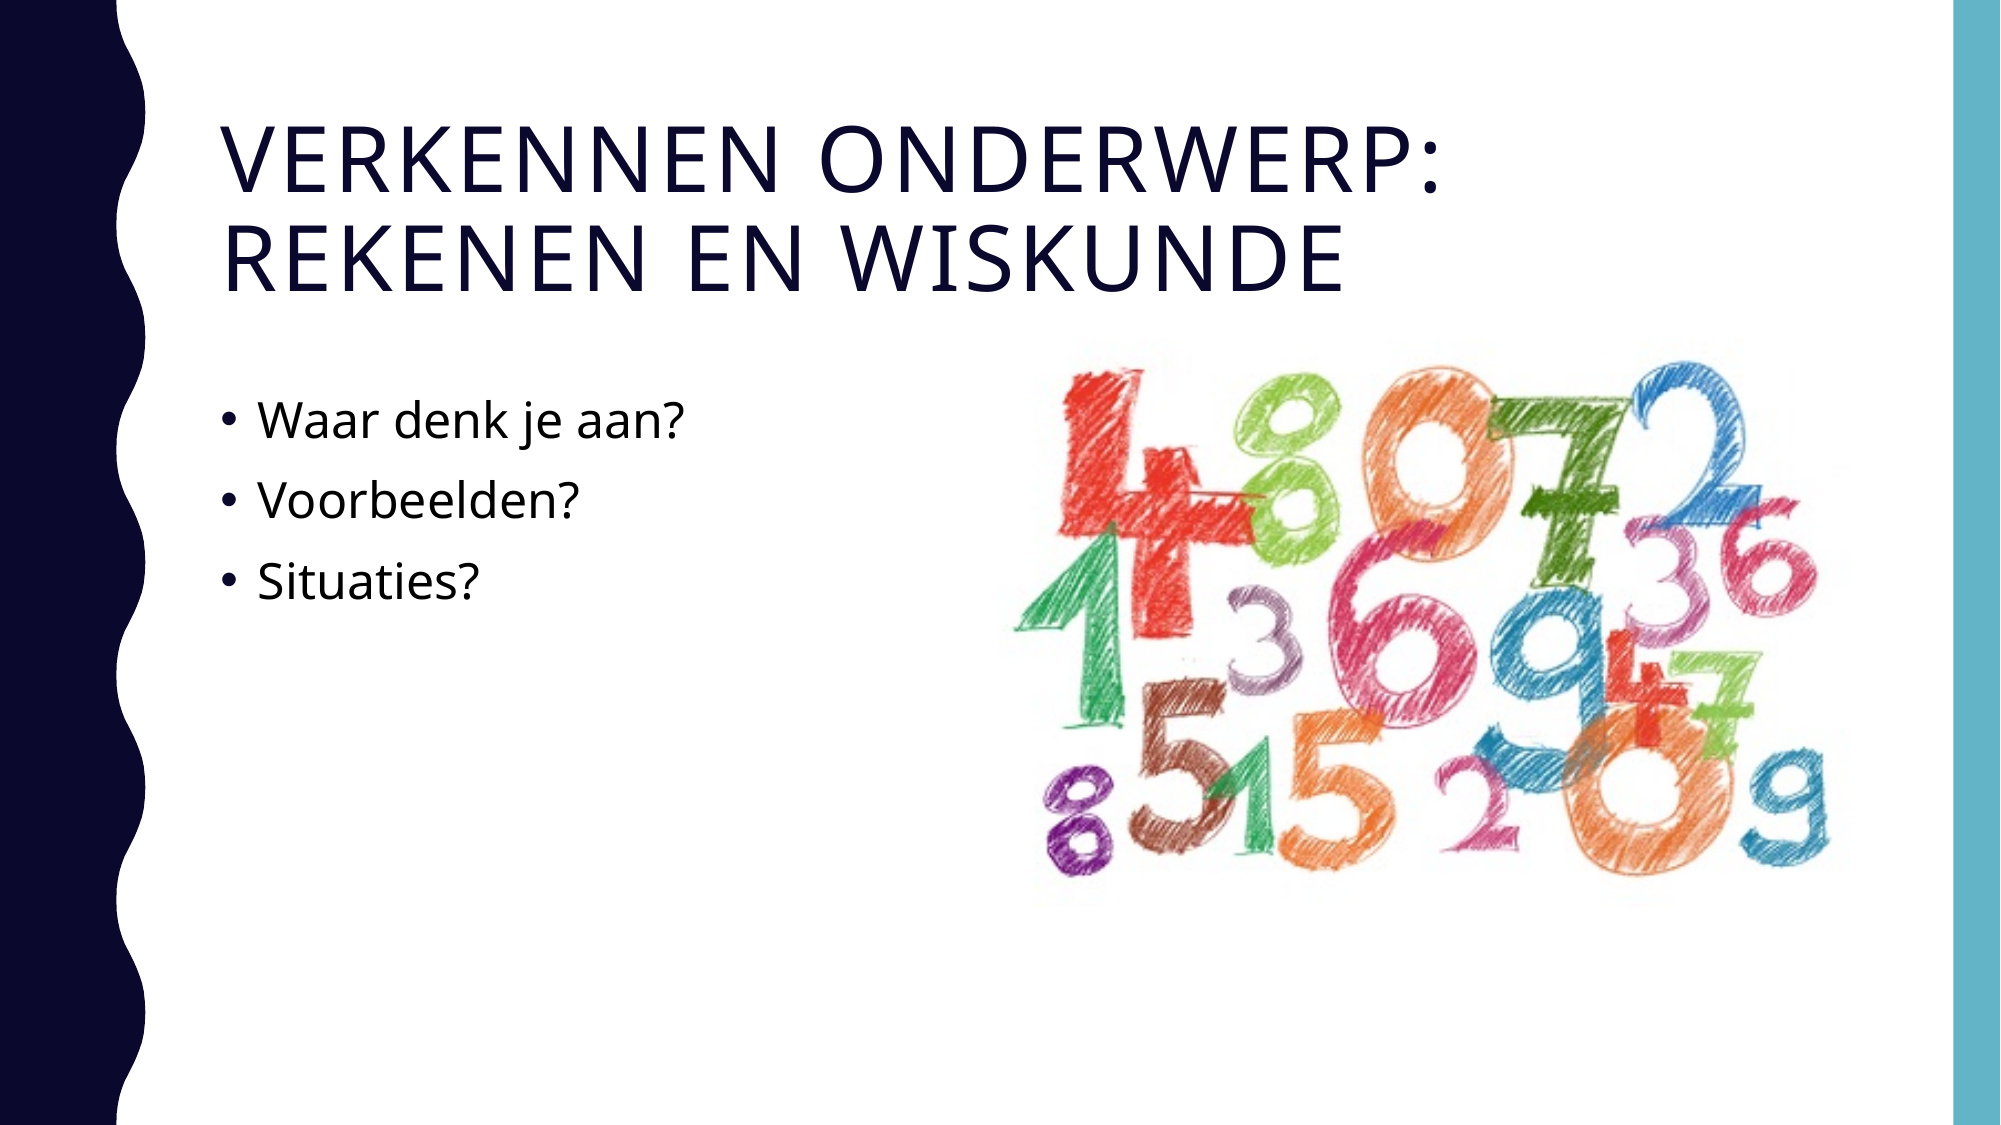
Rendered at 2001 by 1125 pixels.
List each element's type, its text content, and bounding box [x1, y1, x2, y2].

title Verkennen onderwerp: rekenen en wiskunde [205, 105, 1742, 323]
list Waar denk je aan? Voorbeelden? Situaties? [205, 375, 922, 965]
picture [999, 339, 1850, 907]
